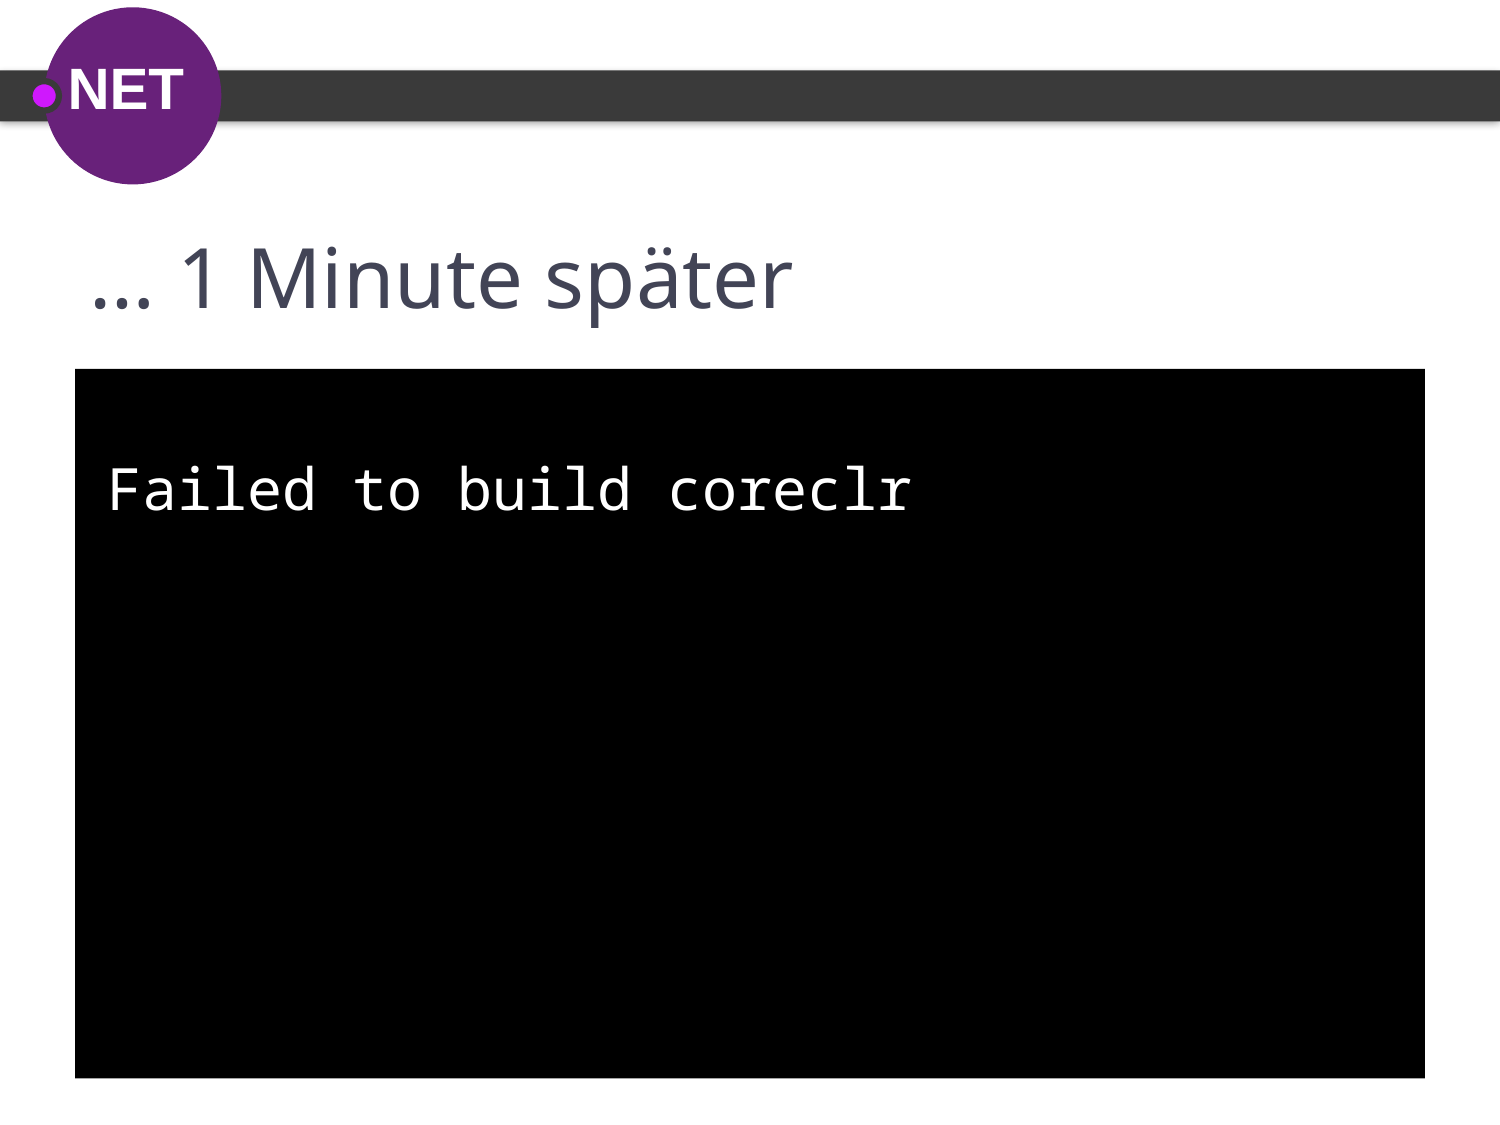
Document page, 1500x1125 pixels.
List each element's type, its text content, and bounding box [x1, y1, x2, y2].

list Failed to build coreclr [75, 368, 1425, 1079]
title … 1 Minute später [75, 187, 1425, 363]
